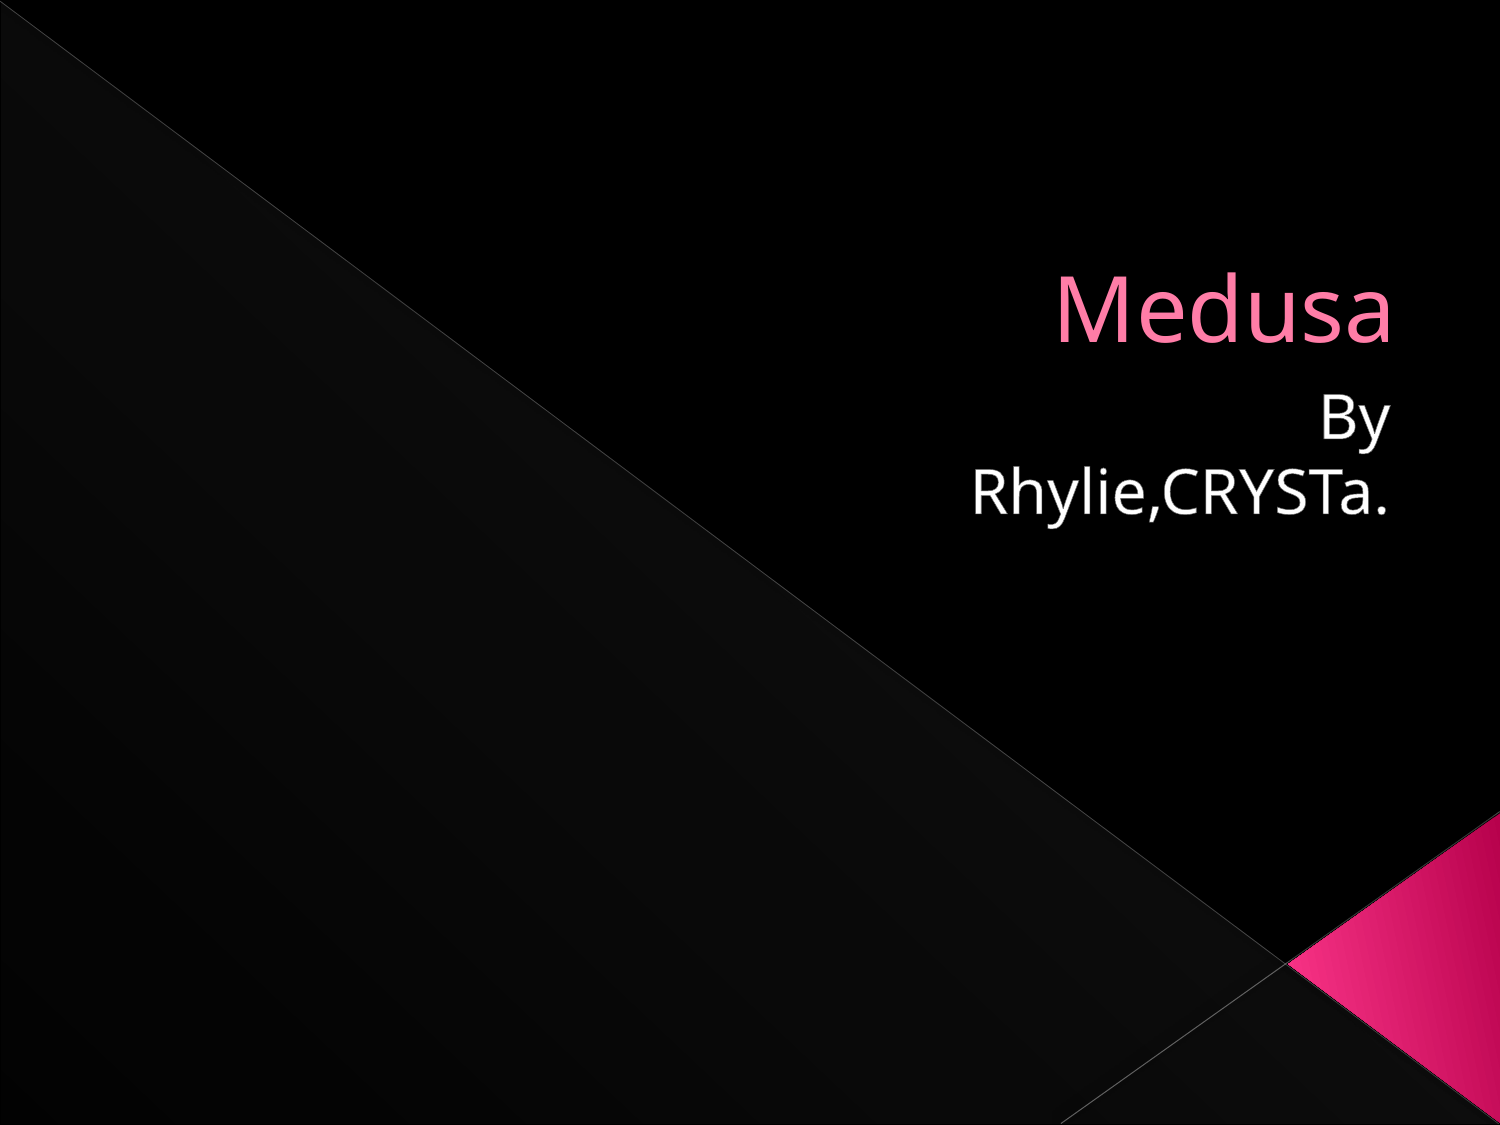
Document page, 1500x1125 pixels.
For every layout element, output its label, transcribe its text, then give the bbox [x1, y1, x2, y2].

title Medusa [88, 127, 1412, 369]
subtitle By Rhylie,CRYSTa. [88, 369, 1412, 657]
